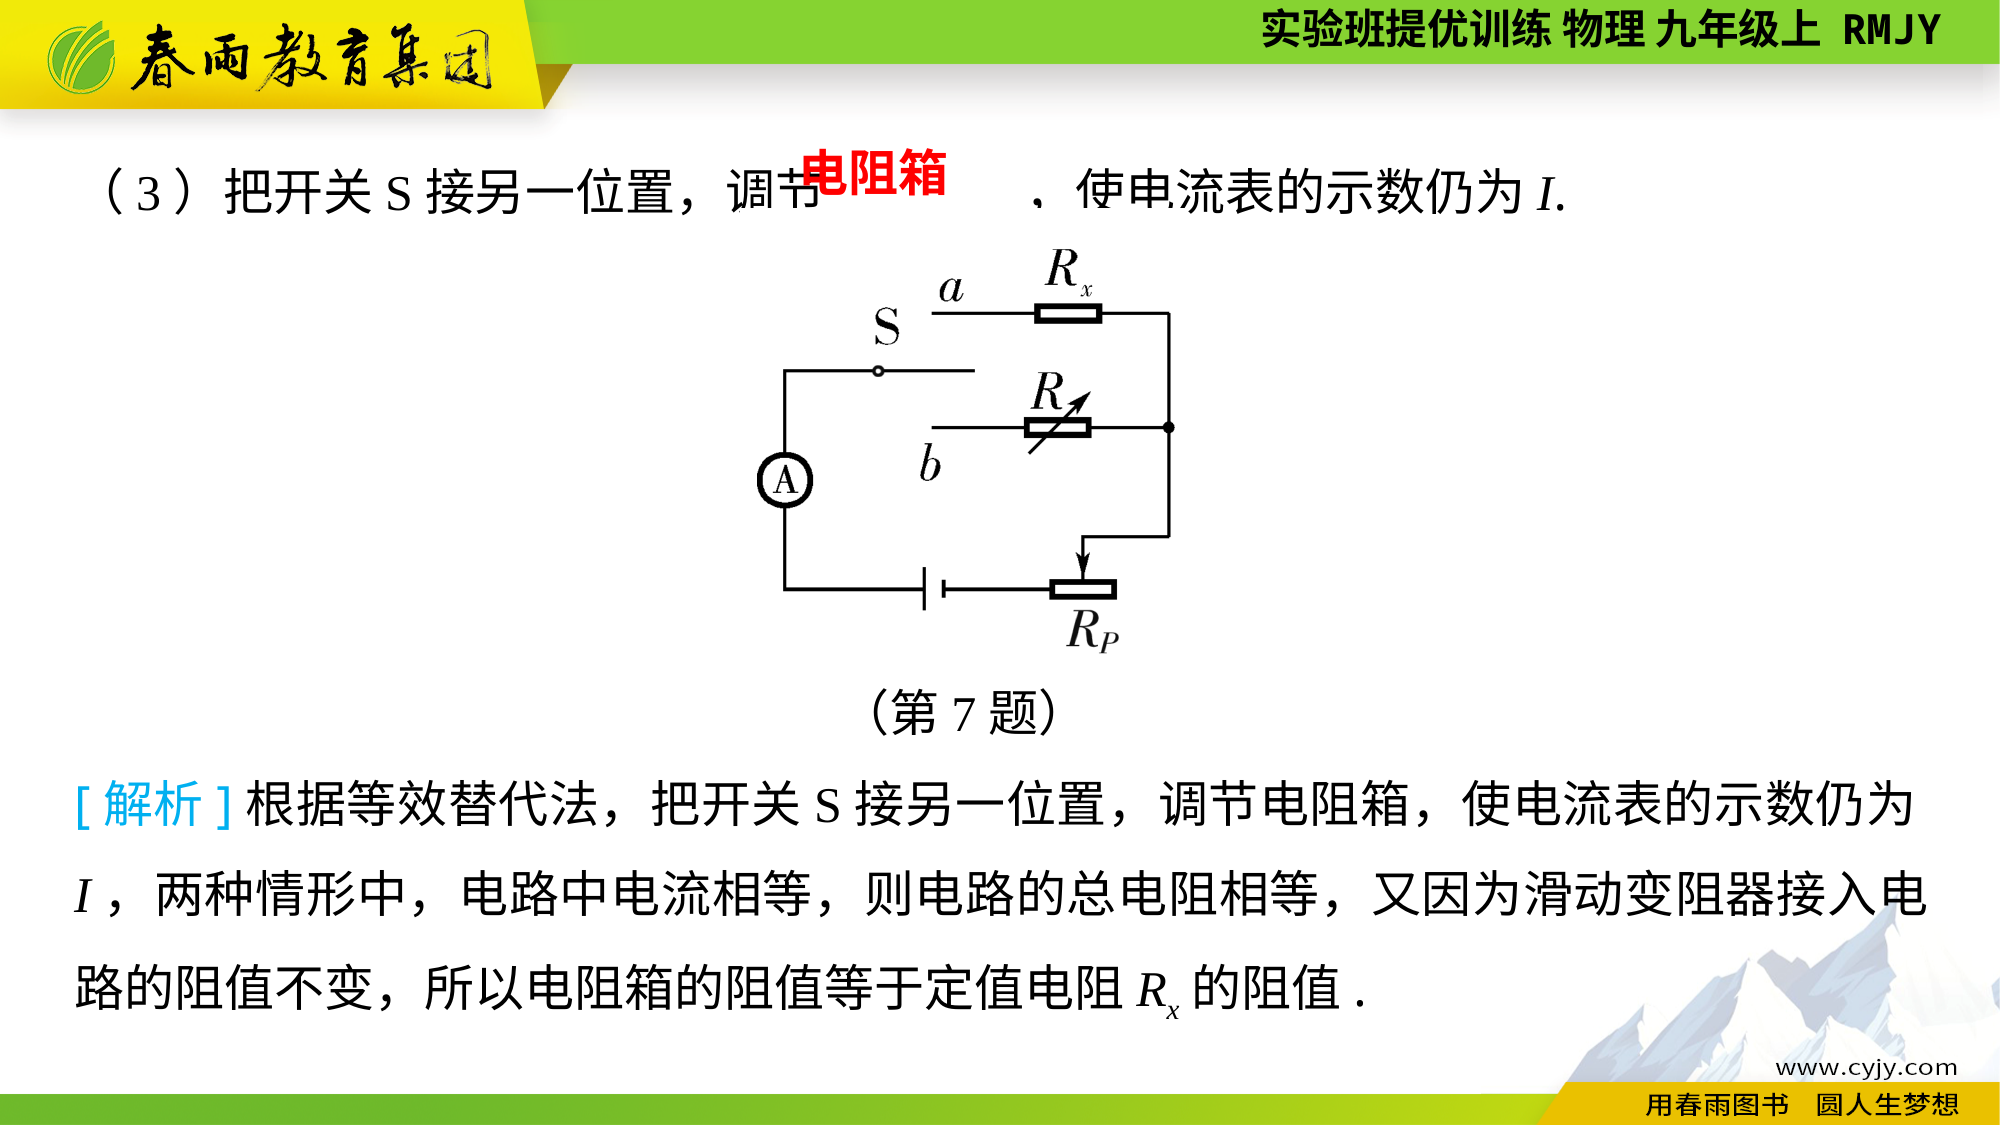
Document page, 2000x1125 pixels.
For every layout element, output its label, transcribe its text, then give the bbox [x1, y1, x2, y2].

text_box （第7题） [824, 668, 1103, 735]
text_box 电阻箱 [784, 134, 964, 206]
text_box [解析]根据等效替代法，把开关S接另一位置，调节电阻箱，使电流表的示数仍为I，两种情形中，电路中电流相等，则电路的总电阻相等，又因为滑动变阻器接入电路的阻值不变，所以电阻箱的阻值等于定值电阻Rx的阻值. [59, 735, 1944, 1033]
list （3）把开关S接另一位置，调节 ，使电流表的示数仍为I. [59, 122, 1944, 217]
picture [0, 0, 2000, 1125]
